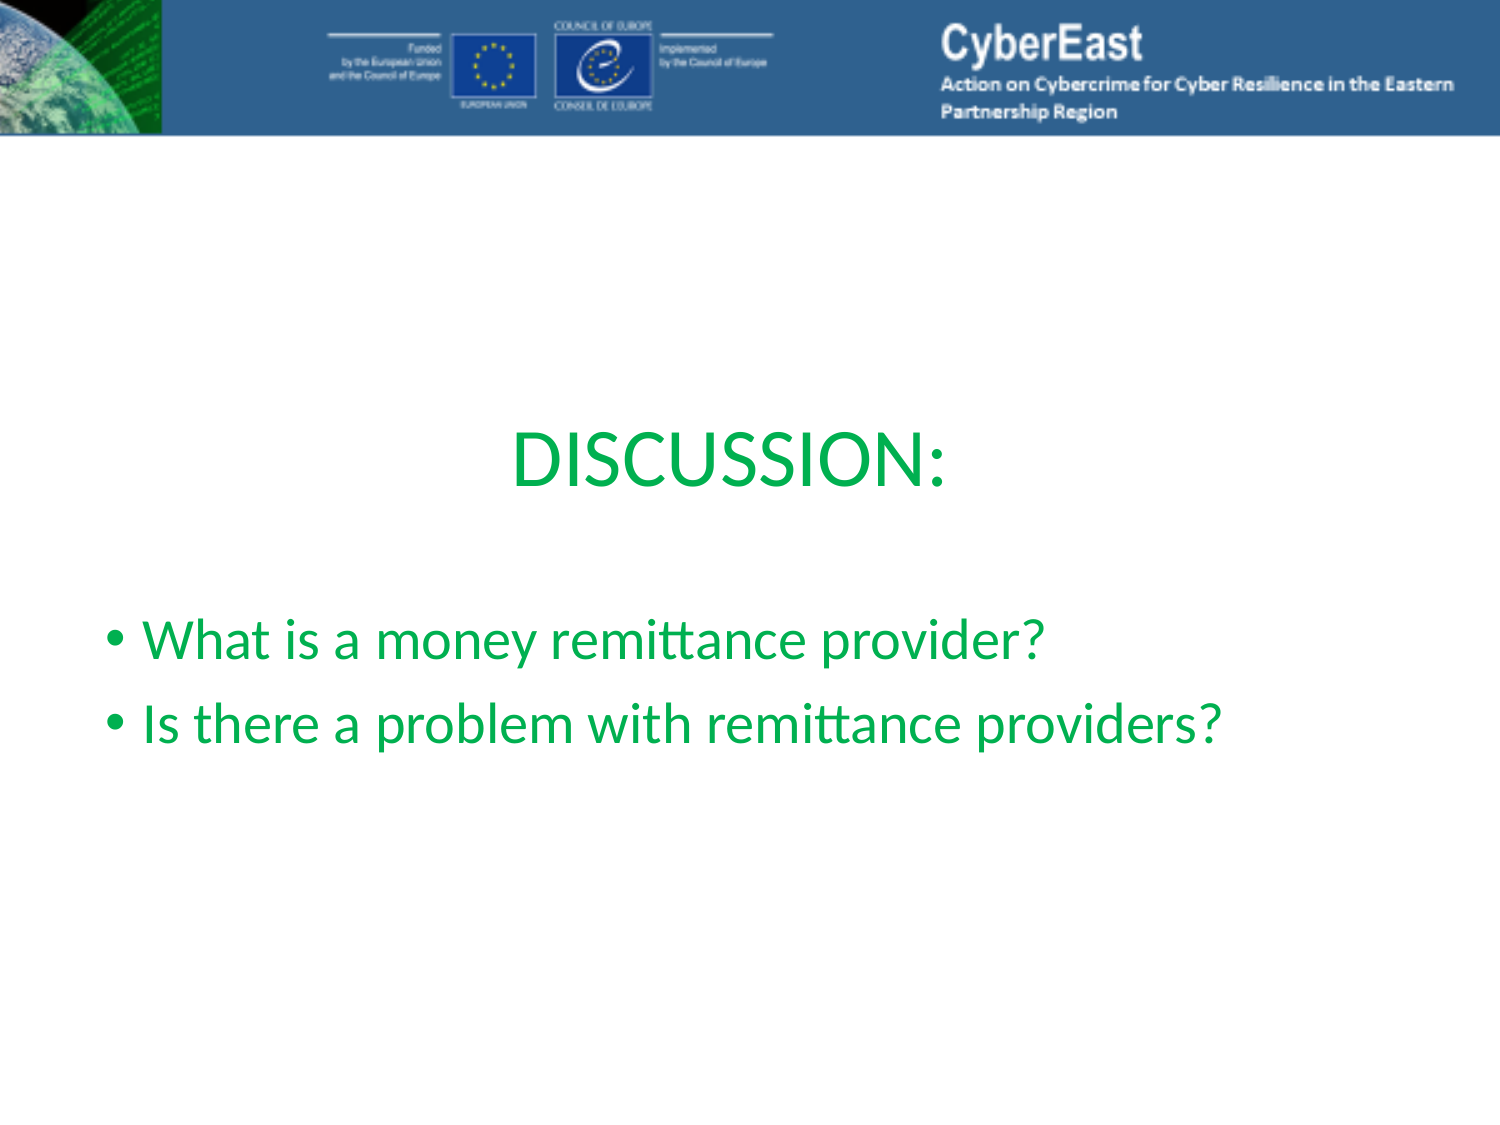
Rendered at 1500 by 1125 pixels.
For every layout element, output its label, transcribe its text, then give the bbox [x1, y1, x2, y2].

list DISCUSSION: What is a money remittance provider? Is there a problem with remittance providers? [90, 232, 1384, 947]
picture [0, 0, 1500, 1125]
